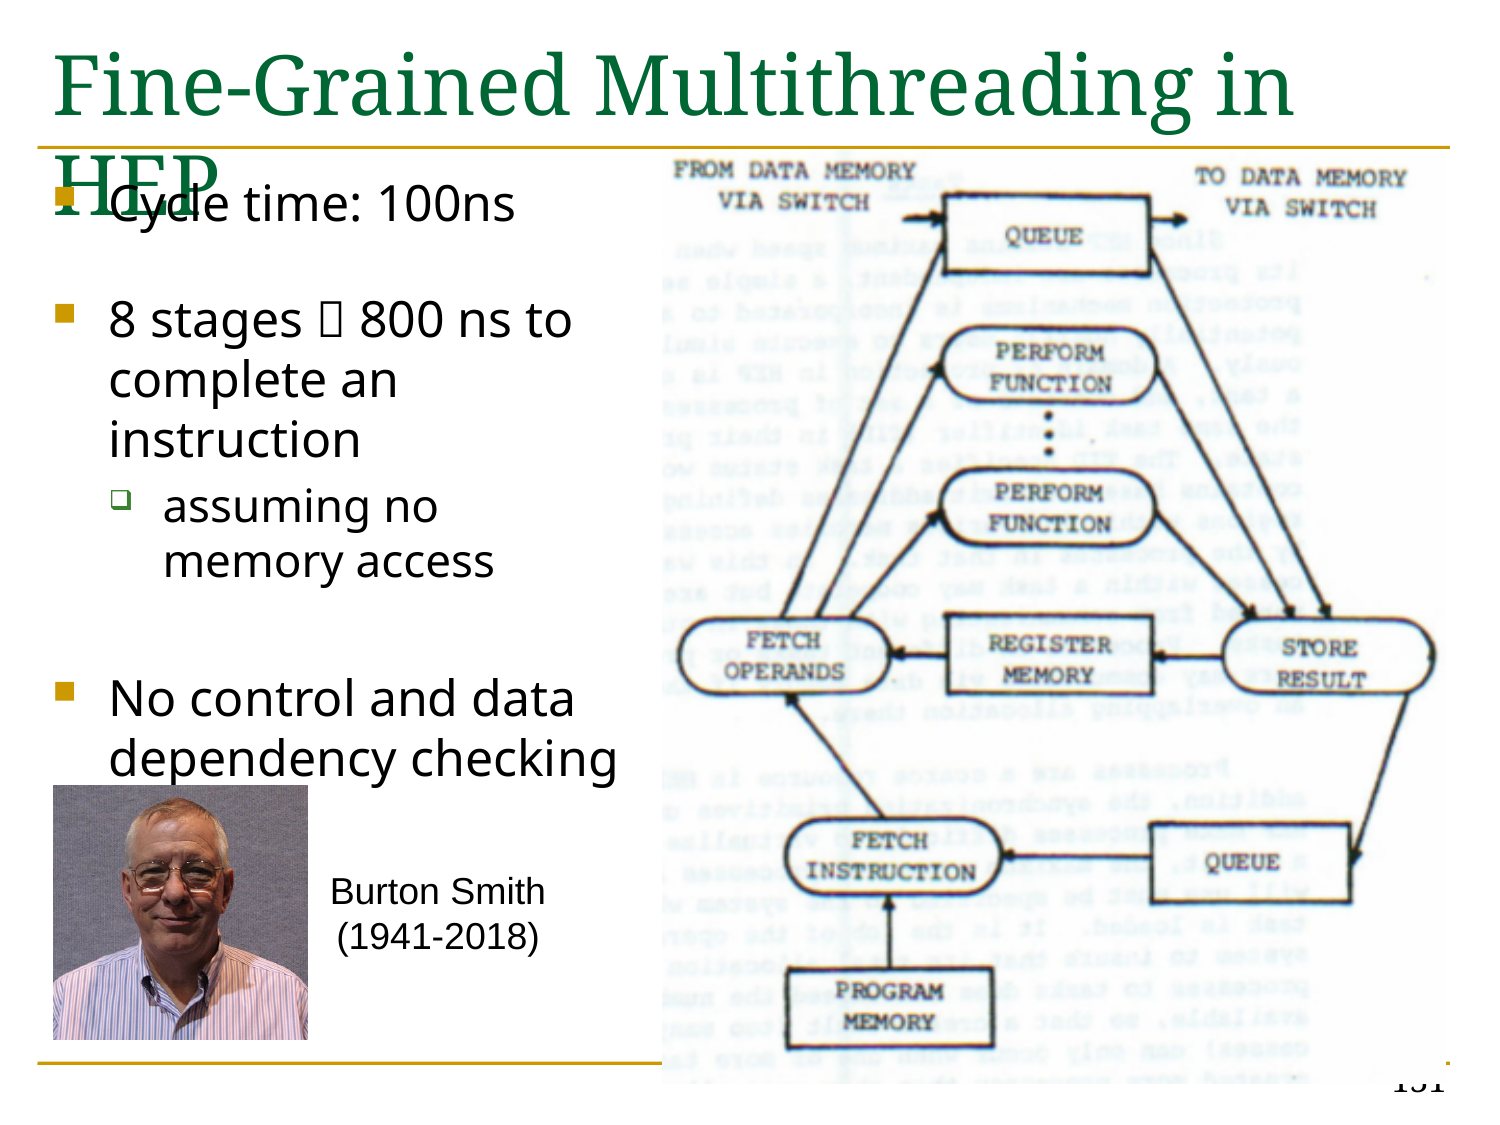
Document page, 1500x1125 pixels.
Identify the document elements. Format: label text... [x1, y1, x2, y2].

list Cycle time: 100ns 8 stages  800 ns to complete an instruction assuming no memory access No control and data dependency checking [37, 163, 638, 1016]
title Fine-Grained Multithreading in HEP [37, 24, 1450, 200]
text_box Burton Smith (1941-2018) [314, 859, 562, 965]
picture [53, 785, 308, 1040]
picture [662, 149, 1446, 1084]
slide_number 131 [1111, 1036, 1462, 1112]
